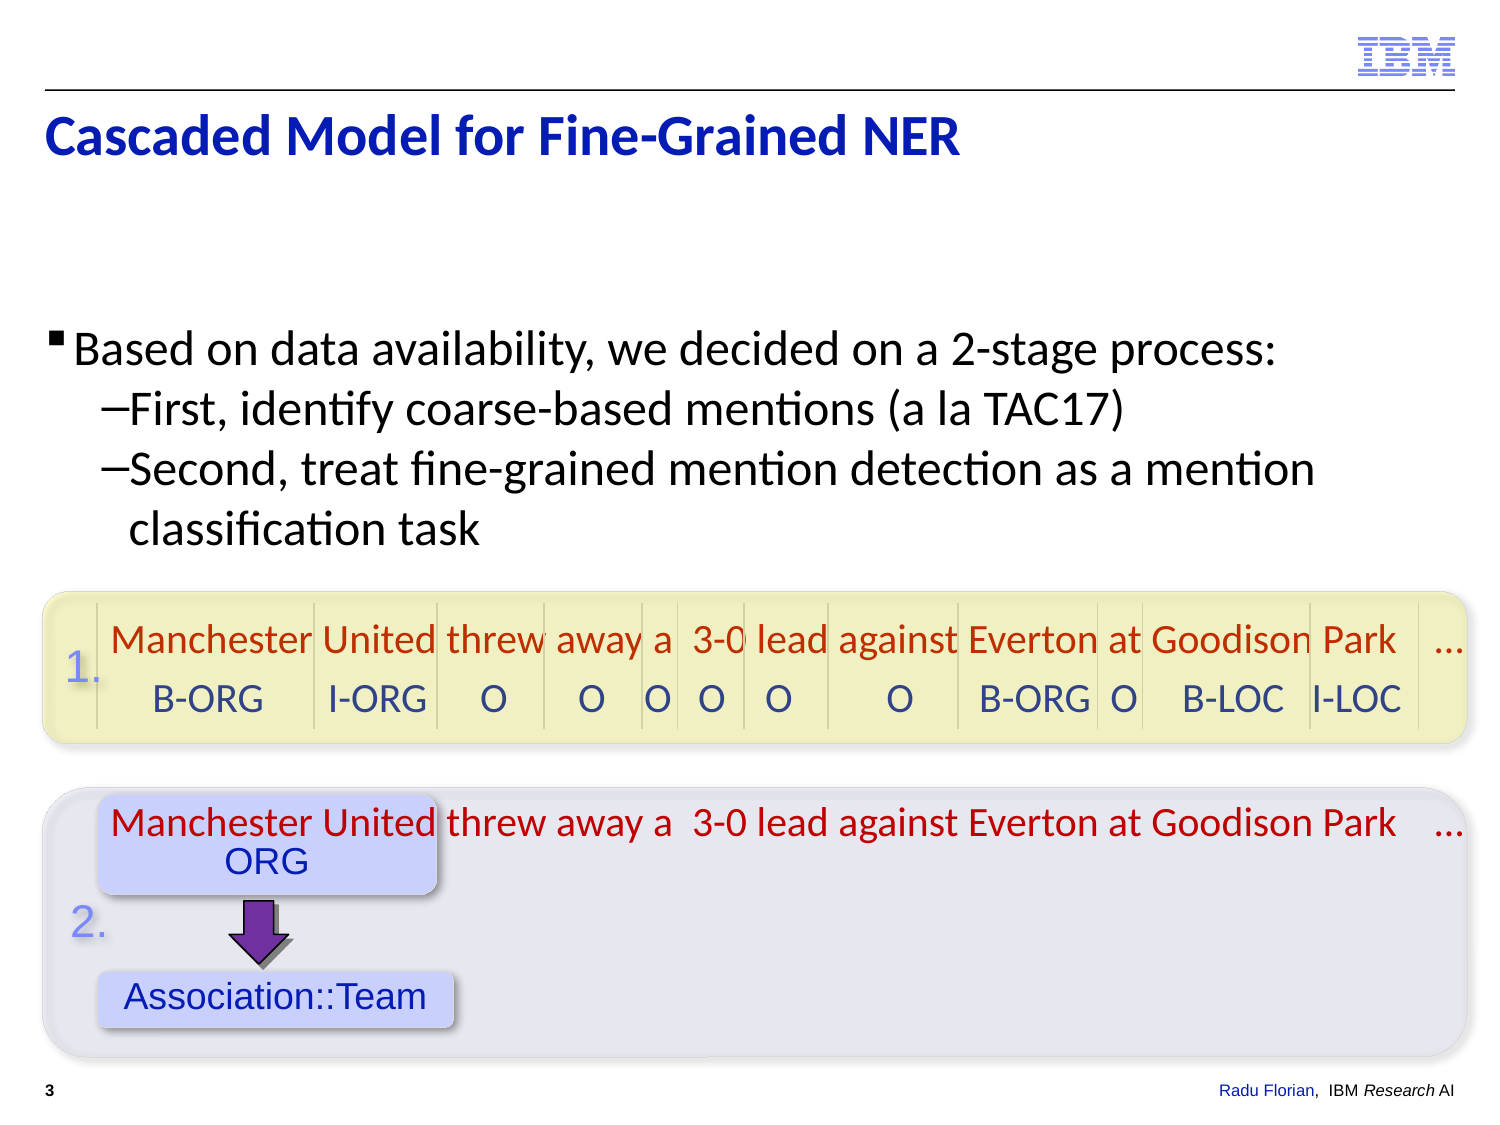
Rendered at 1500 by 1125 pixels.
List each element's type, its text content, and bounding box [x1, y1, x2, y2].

text_box Manchester United threw away a 3-0 lead against Everton at Goodison Park … [95, 787, 1480, 853]
slide_number 3 [29, 1072, 91, 1103]
text_box Association::Team [97, 971, 454, 1028]
text_box [229, 900, 289, 965]
list Based on data availability, we decided on a 2-stage process: First, identify coarse-based mentions (a la TAC17) Second, treat fine-grained mention detection as a mention classification task [29, 307, 1455, 573]
title Cascaded Model for Fine-Grained NER [29, 97, 1455, 203]
text_box 1. [42, 591, 1468, 744]
text_box ORG [97, 853, 437, 895]
picture [1358, 37, 1455, 76]
text_box 2. [42, 787, 1468, 1058]
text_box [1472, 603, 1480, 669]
